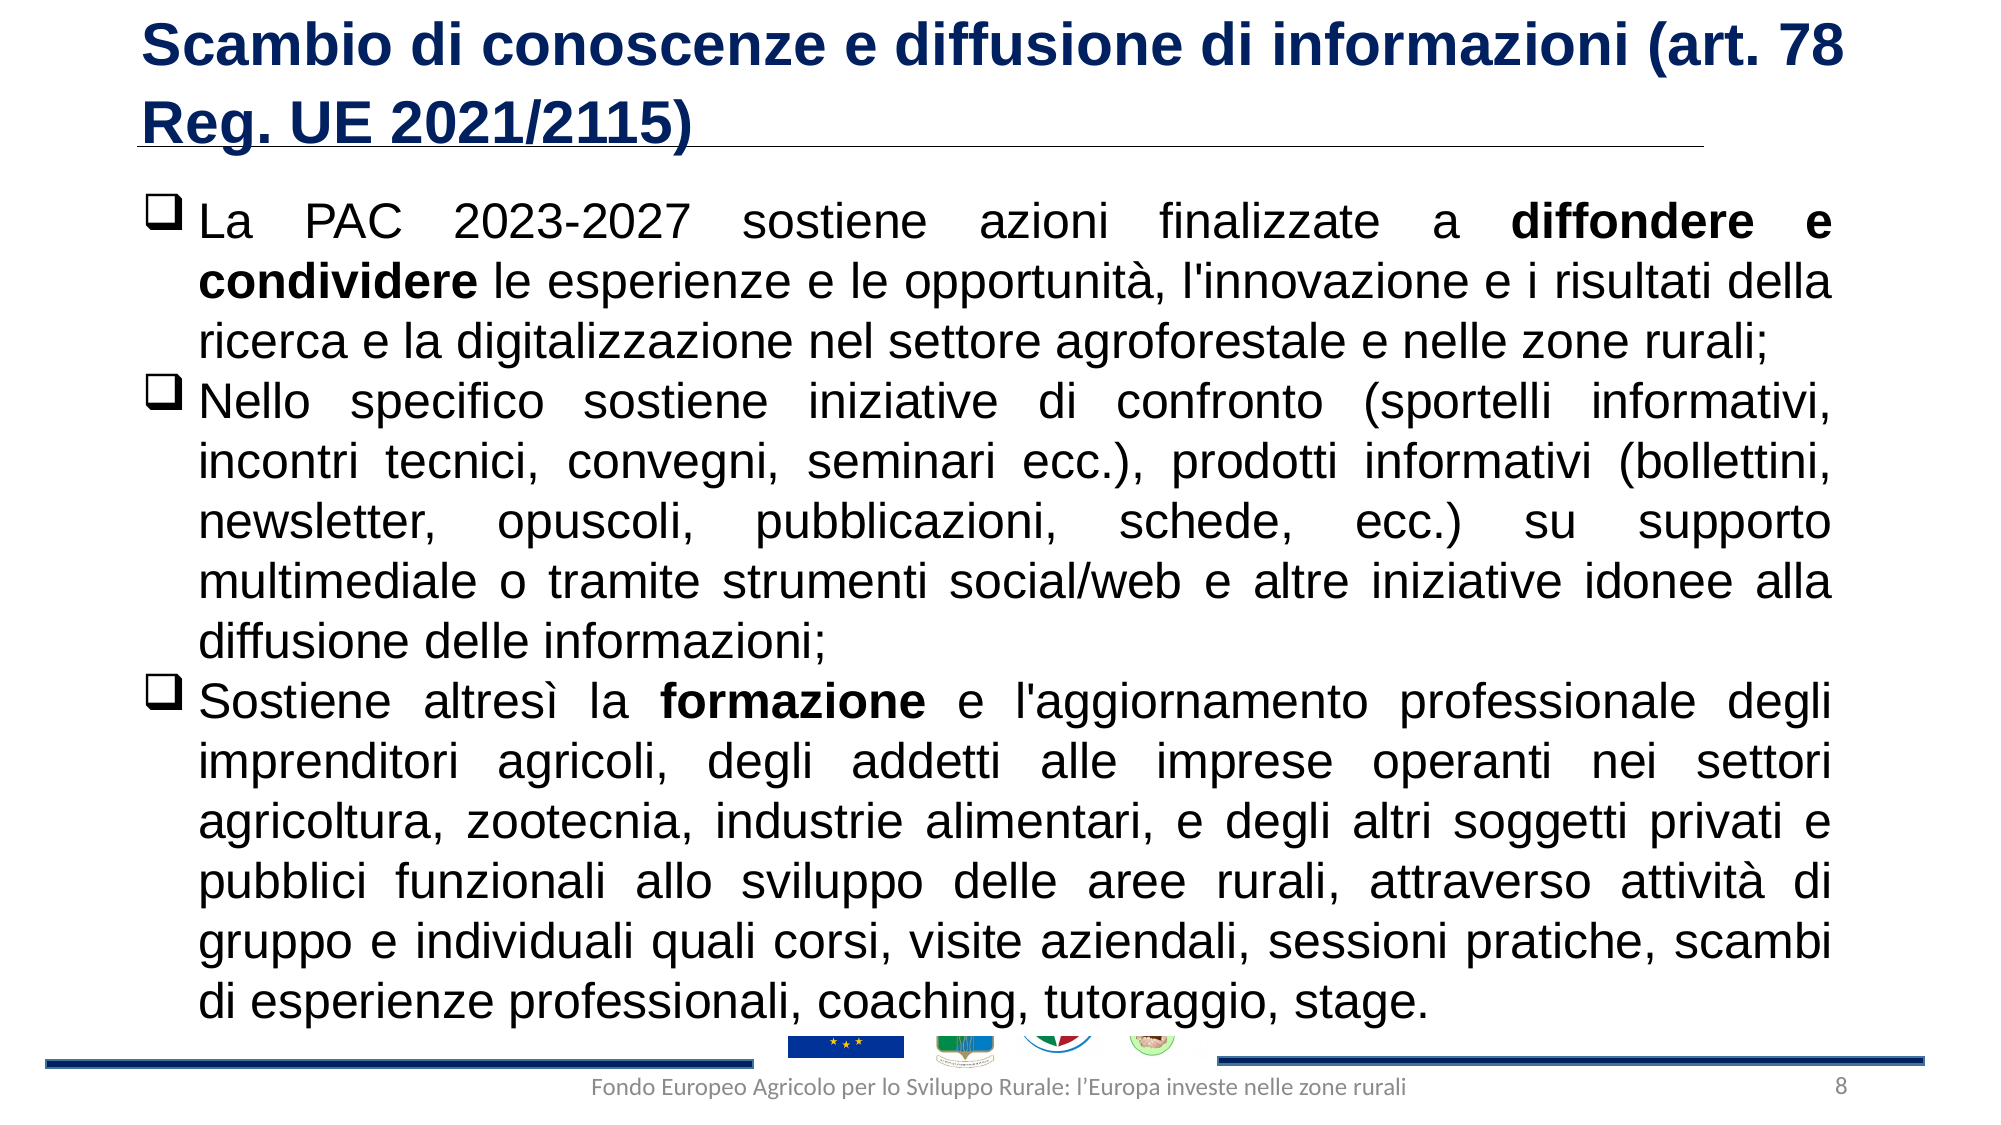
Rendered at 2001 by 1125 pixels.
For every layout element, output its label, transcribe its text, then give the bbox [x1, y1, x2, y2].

text_box Scambio di conoscenze e diffusione di informazioni (art. 78 Reg. UE 2021/2115) [127, 0, 1966, 163]
picture [913, 1036, 1017, 1077]
picture [1096, 1036, 1208, 1059]
text_box La PAC 2023-2027 sostiene azioni finalizzate a diffondere e condividere le esperienze e le opportunità, l'innovazione e i risultati della ricerca e la digitalizzazione nel settore agroforestale e nelle zone rurali; Nello specifico sostiene iniziative di confronto (sportelli informativi, incontri tecnici, convegni, seminari ecc.), prodotti informativi (bollettini, newsletter, opuscoli, pubblicazioni, schede, ecc.) su supporto multimediale o tramite strumenti social/web e altre iniziative idonee alla diffusione delle informazioni; Sostiene altresì la formazione e l'aggiornamento professionale degli imprenditori agricoli, degli addetti alle imprese operanti nei settori agricoltura, zootecnia, industrie alimentari, e degli altri soggetti privati e pubblici funzionali allo sviluppo delle aree rurali, attraverso attività di gruppo e individuali quali corsi, visite aziendali, sessioni pratiche, scambi di esperienze professionali, coaching, tutoraggio, stage. [127, 181, 1849, 1036]
picture [788, 1036, 904, 1058]
